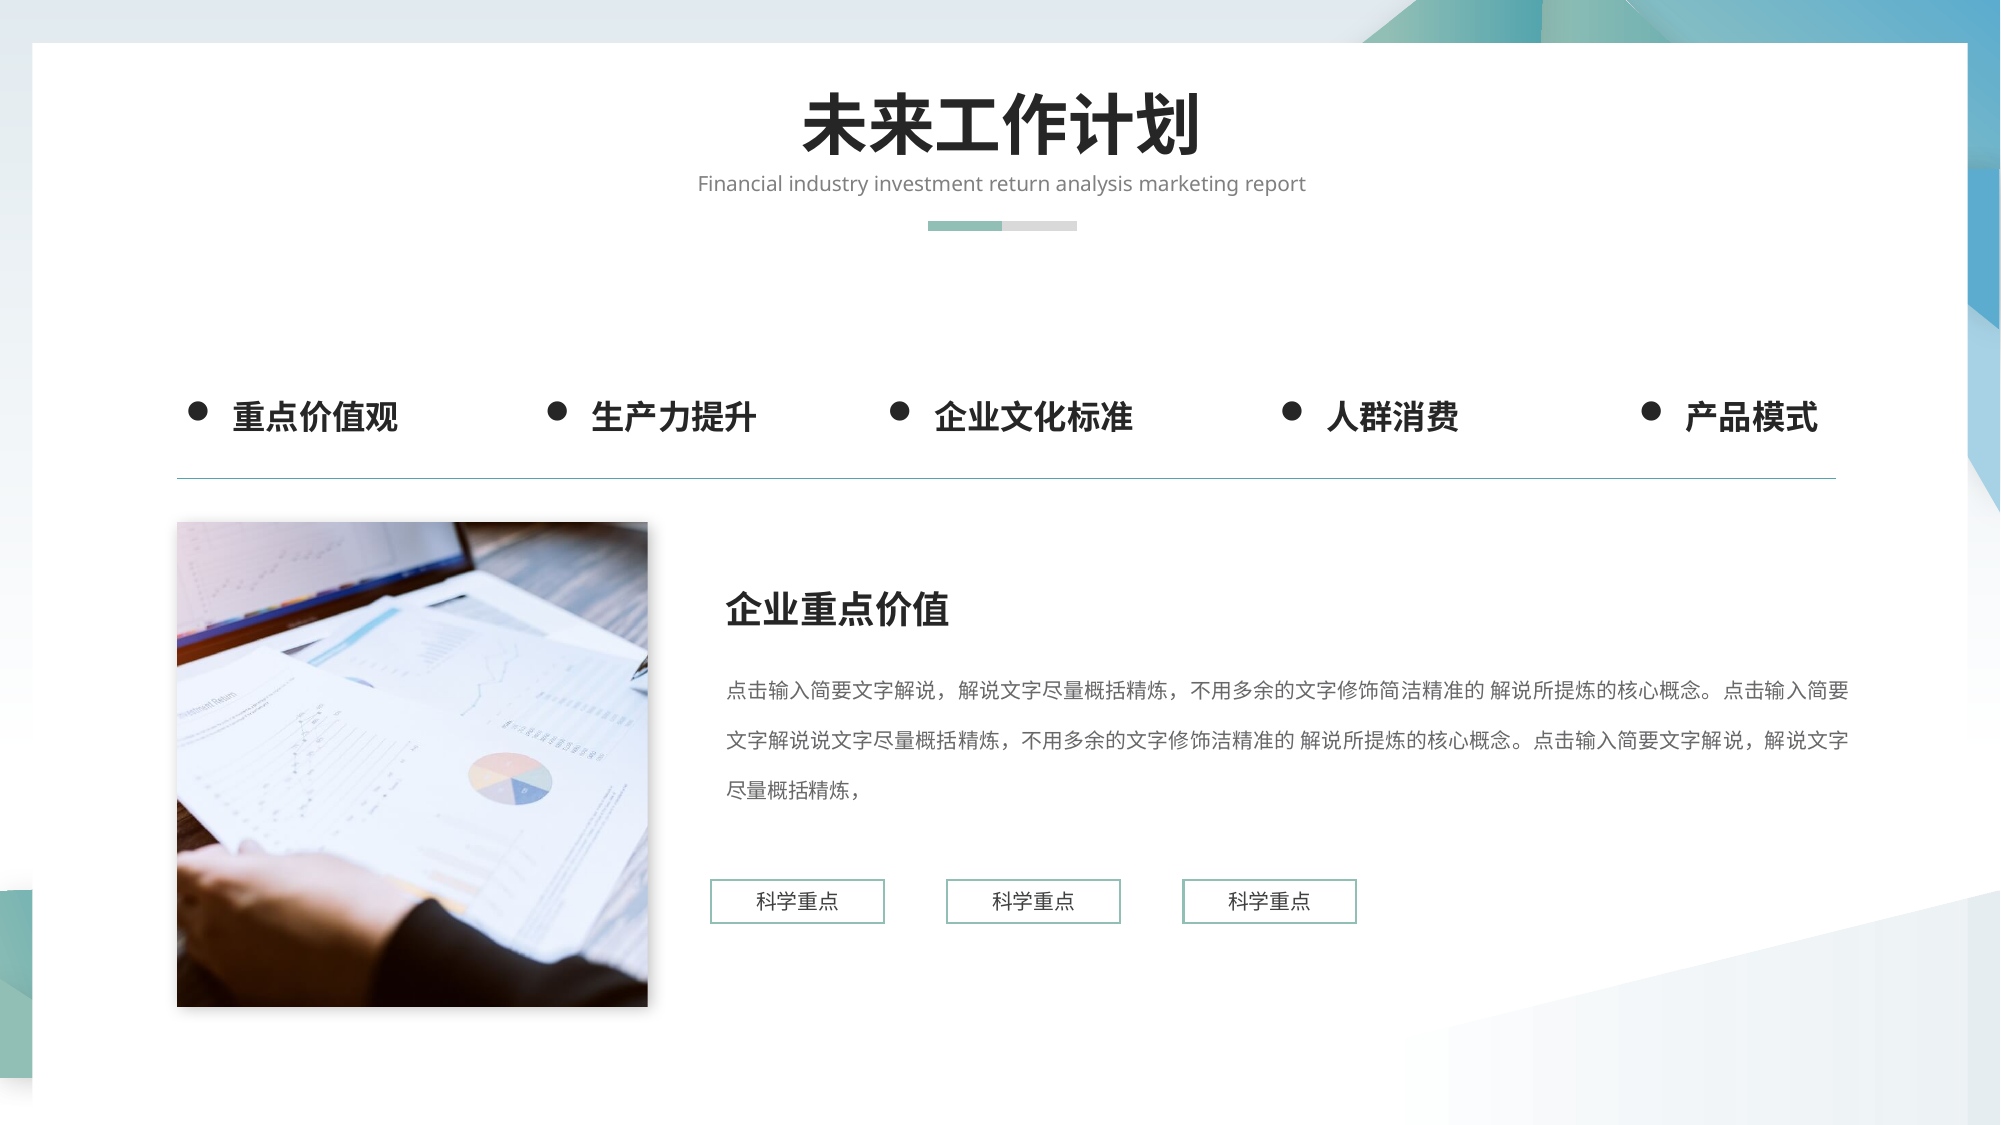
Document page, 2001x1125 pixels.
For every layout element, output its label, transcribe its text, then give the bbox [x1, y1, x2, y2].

text_box 科学重点 [1182, 879, 1357, 924]
text_box 科学重点 [710, 879, 885, 924]
text_box 点击输入简要文字解说，解说文字尽量概括精炼，不用多余的文字修饰简洁精准的 解说所提炼的核心概念。点击输入简要文字解说说文字尽量概括精炼，不用多余的文字修饰洁精准的 解说所提炼的核心概念。点击输入简要文字解说，解说文字尽量概括精炼， [711, 644, 1864, 810]
text_box 科学重点 [946, 879, 1121, 924]
text_box 人群消费 [1229, 388, 1510, 444]
text_box 产品模式 [1588, 388, 1869, 444]
text_box 企业文化标准 [870, 388, 1151, 444]
text_box 生产力提升 [511, 388, 792, 444]
text_box [176, 521, 649, 1007]
text_box 企业重点价值 [710, 565, 966, 639]
text_box 重点价值观 [152, 388, 433, 444]
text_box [544, 75, 1459, 205]
